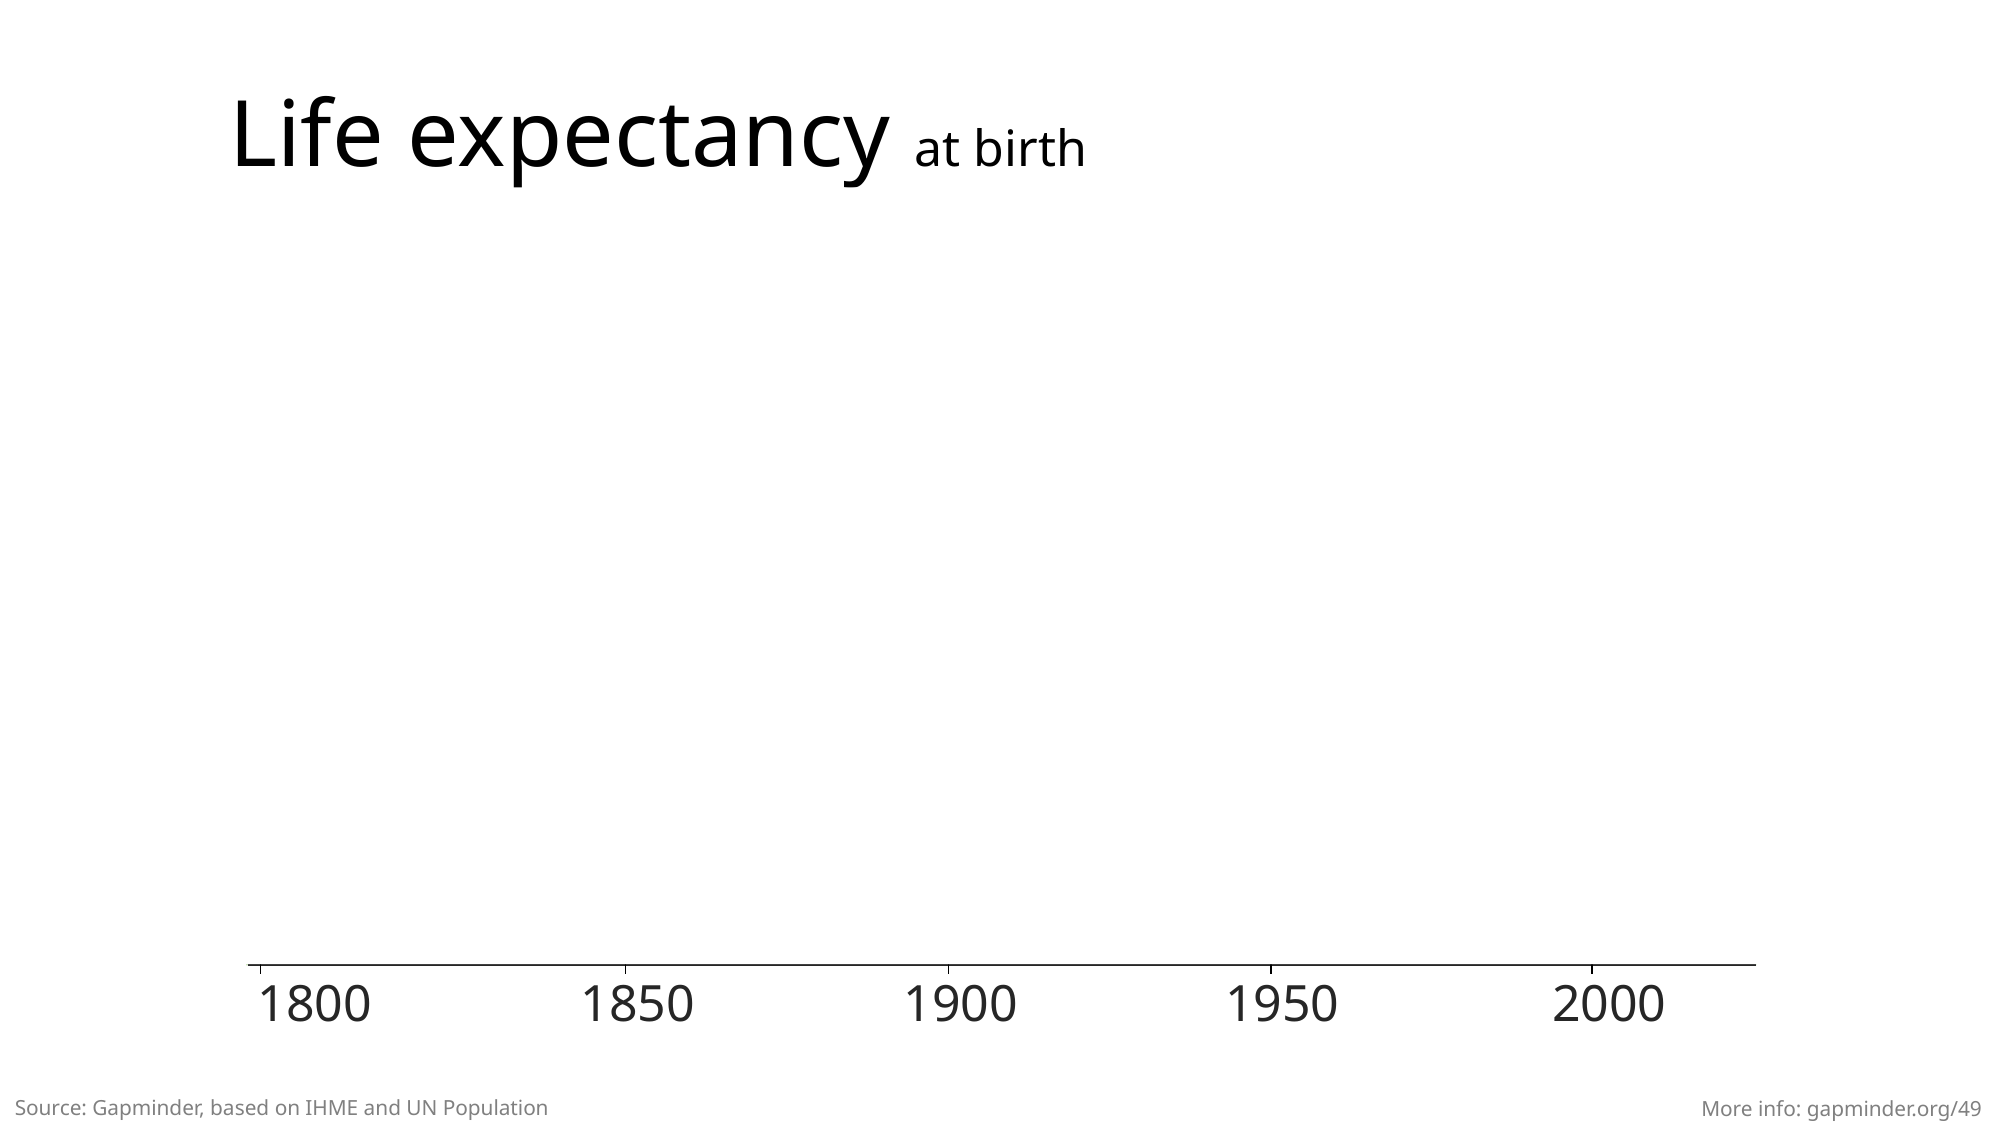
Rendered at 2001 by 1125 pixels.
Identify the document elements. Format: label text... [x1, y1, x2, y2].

text_box Source: Gapminder, based on IHME and UN Population [0, 1086, 626, 1125]
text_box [0, 2, 2000, 1078]
text_box More info: gapminder.org/49 [1667, 1087, 2000, 1125]
text_box [5, 1078, 2000, 1125]
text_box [243, 964, 1757, 1040]
